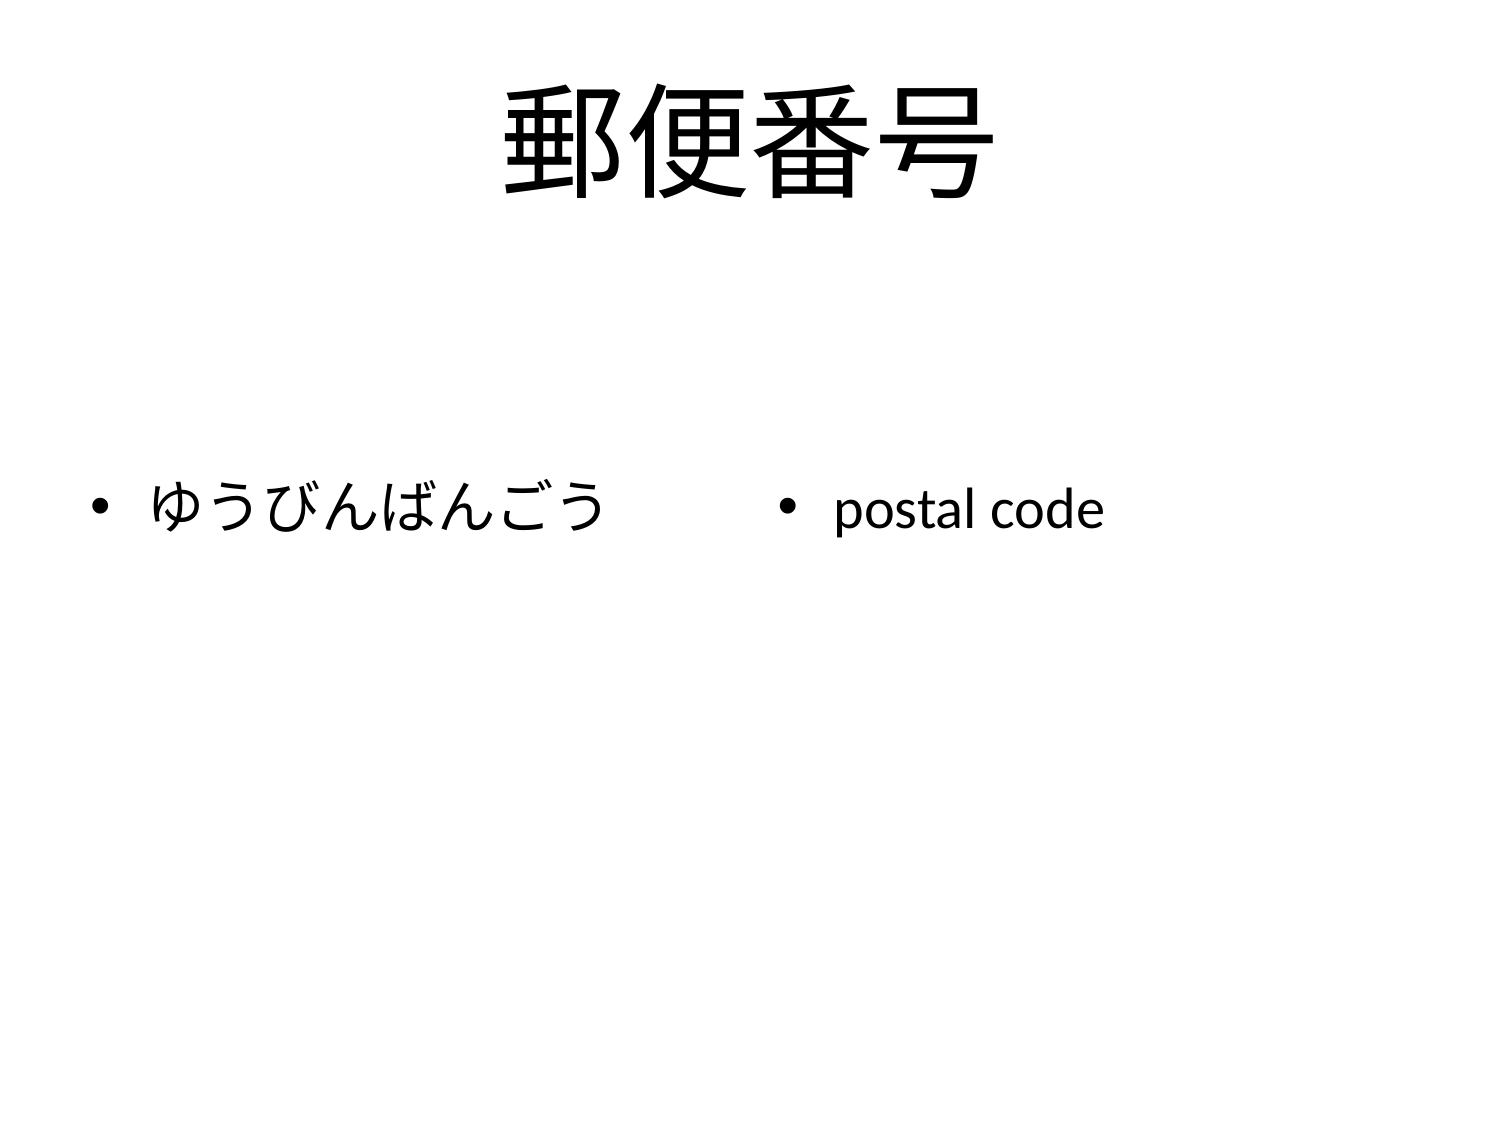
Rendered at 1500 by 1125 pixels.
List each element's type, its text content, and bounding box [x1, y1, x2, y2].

title 郵便番号 [74, 44, 1426, 233]
list ゆうびんばんごう [74, 462, 738, 1006]
list postal code [762, 462, 1426, 1006]
